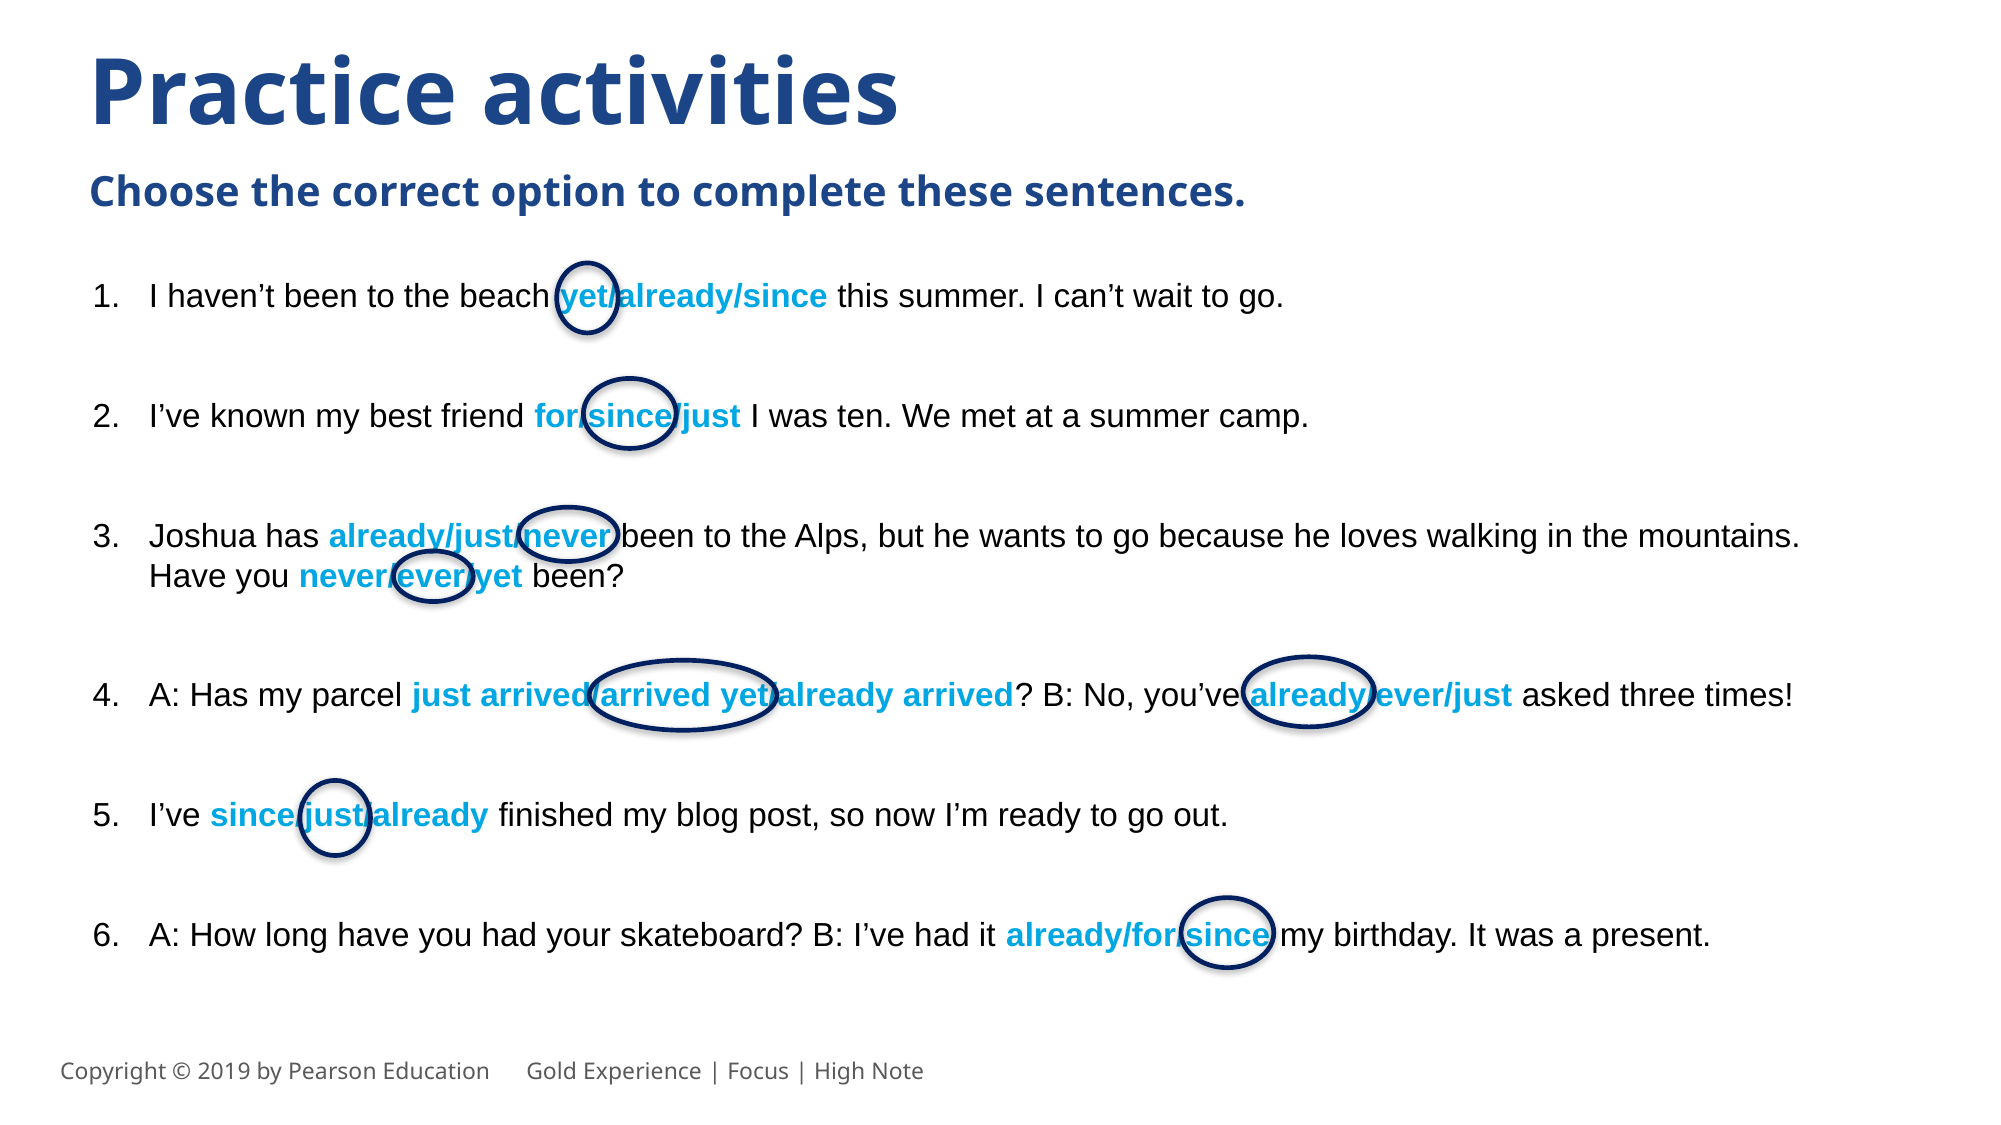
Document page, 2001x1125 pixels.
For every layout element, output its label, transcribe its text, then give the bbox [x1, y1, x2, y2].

text_box I haven’t been to the beach yet/already/since this summer. I can’t wait to go. I’ve known my best friend for/since/just I was ten. We met at a summer camp. Joshua has already/just/never been to the Alps, but he wants to go because he loves walking in the mountains. Have you never/ever/yet been? A: Has my parcel just arrived/arrived yet/already arrived? B: No, you’ve already/ever/just asked three times! I’ve since/just/already finished my blog post, so now I’m ready to go out. A: How long have you had your skateboard? B: I’ve had it already/for/since my birthday. It was a present. [78, 267, 1953, 961]
footer Copyright © 2019 by Pearson Education Gold Experience | Focus | High Note [45, 1040, 1084, 1101]
text_box [1242, 656, 1376, 728]
text_box [392, 550, 475, 603]
text_box [1180, 896, 1275, 969]
text_box [555, 262, 619, 334]
text_box [299, 779, 372, 857]
text_box Choose the correct option to complete these sentences. [73, 162, 1958, 231]
text_box Practice activities [73, 37, 1181, 162]
text_box [517, 506, 619, 563]
text_box [588, 659, 778, 732]
text_box [582, 377, 677, 450]
